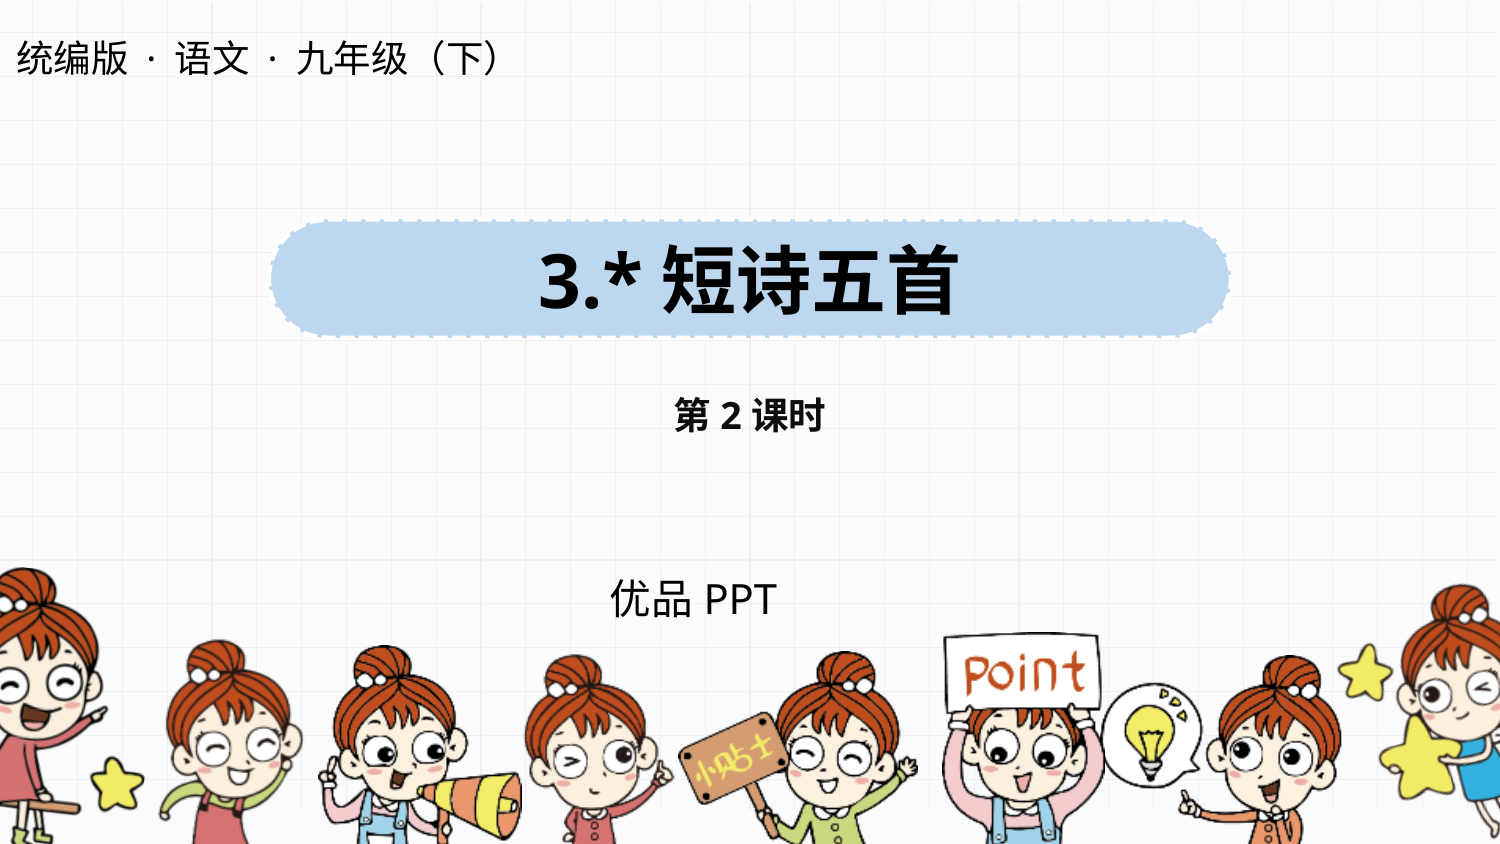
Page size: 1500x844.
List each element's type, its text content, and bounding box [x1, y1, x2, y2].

picture [942, 557, 1500, 844]
picture [0, 565, 918, 844]
text_box 第2课时 [298, 386, 1202, 443]
text_box 3.*短诗五首 [267, 218, 1233, 339]
text_box 统编版 · 语文 · 九年级（下） [5, 29, 533, 87]
text_box 优品PPT [595, 560, 905, 630]
